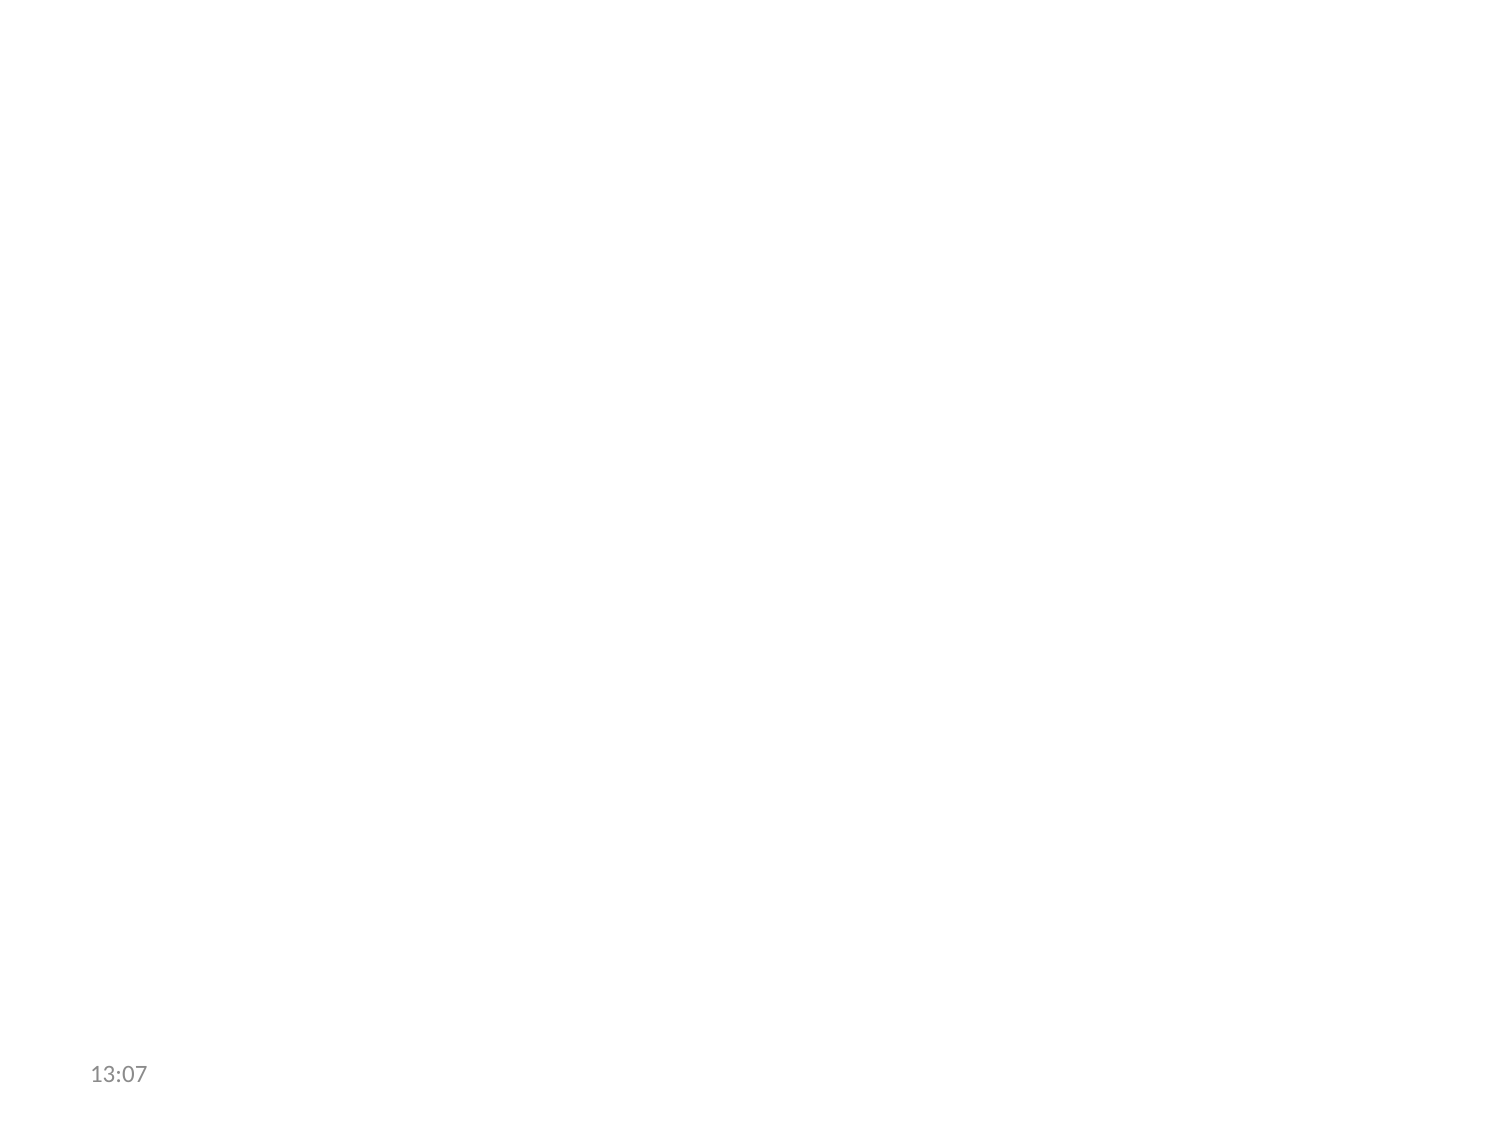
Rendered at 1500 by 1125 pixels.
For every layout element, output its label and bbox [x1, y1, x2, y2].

slide_number [75, 1042, 425, 1103]
